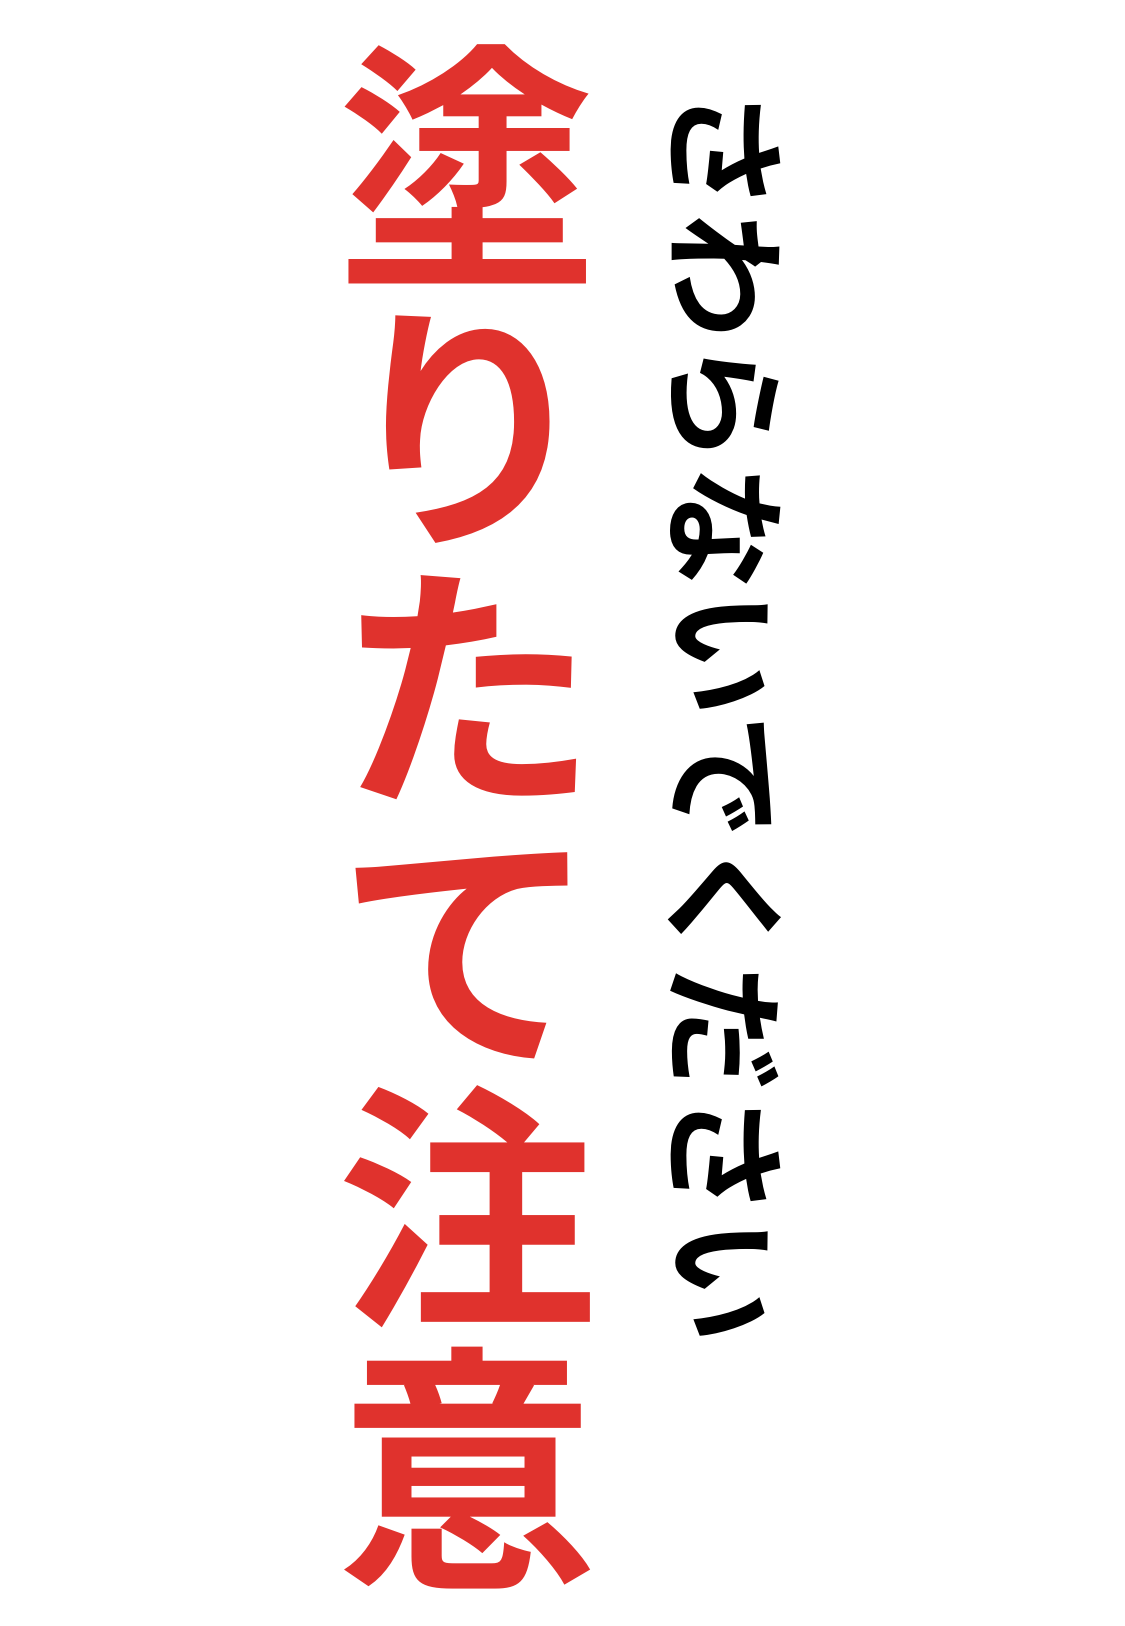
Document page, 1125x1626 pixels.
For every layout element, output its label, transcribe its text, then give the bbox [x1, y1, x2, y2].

text_box 塗りたて注意 [208, 50, 728, 1625]
text_box さわらないでください [728, 80, 819, 1510]
